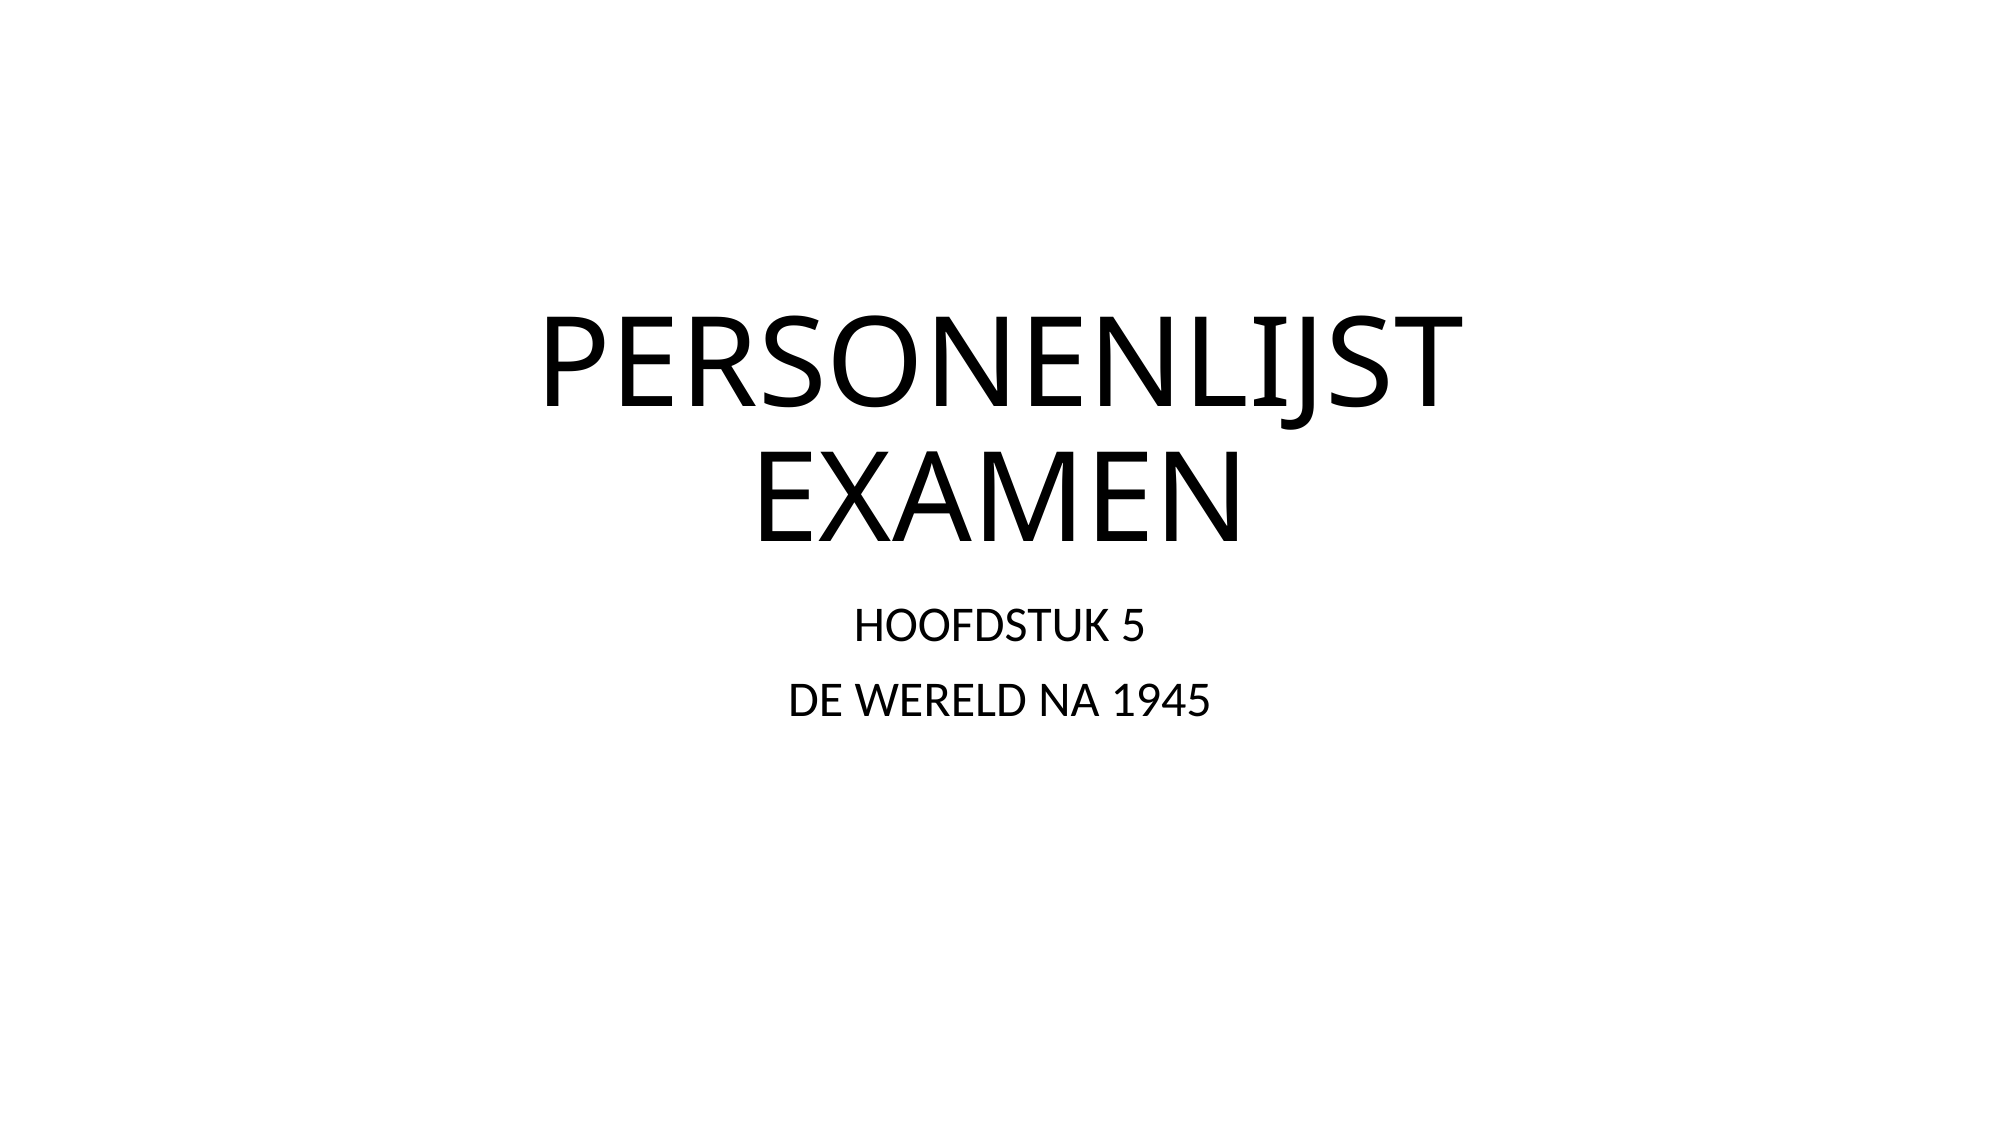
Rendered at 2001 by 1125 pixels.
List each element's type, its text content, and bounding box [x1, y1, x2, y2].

title PERSONENLIJST EXAMEN [249, 184, 1750, 576]
subtitle HOOFDSTUK 5 DE WERELD NA 1945 [249, 590, 1750, 863]
